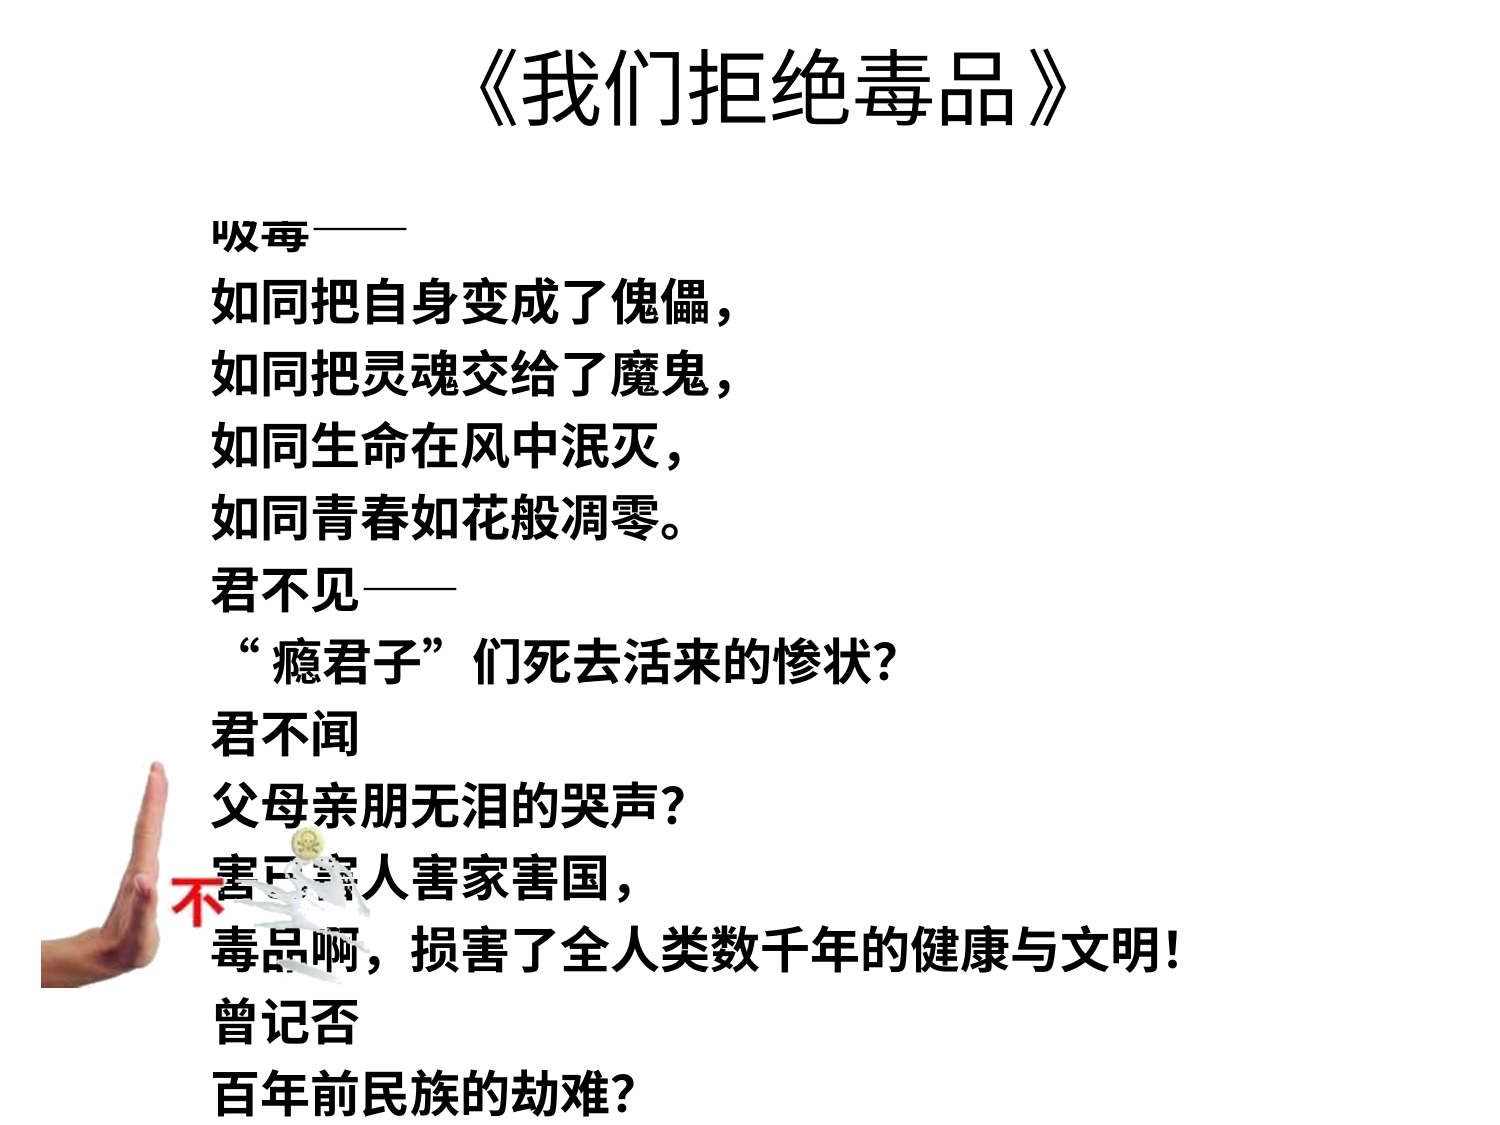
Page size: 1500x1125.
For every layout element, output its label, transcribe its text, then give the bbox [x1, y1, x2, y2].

text_box 《我们拒绝毒品 》 [171, 0, 1376, 220]
text_box 毒品—— 一把杀人不见血的刀， 一条紧勒咽喉的绳， 一潭污染生命的水， 一盏导向“死海”的灯。 吸毒—— 如同把自身变成了傀儡， 如同把灵魂交给了魔鬼， 如同生命在风中泯灭， 如同青春如花般凋零。 君不见—— “瘾君子”们死去活来的惨状？ 君不闻 父母亲朋无泪的哭声？ 害已害人害家害国， 毒品啊，损害了全人类数千年的健康与文明！ 曾记否 百年前民族的劫难？ 曾记否 “东亚病夫”这耻辱的名称？ 历史的教训，国家的重任， 应该铭刻于我们每个人的心中！ 青少年朋友们， 我们是祖国的希望， 我们是地球未来的主人， 面对疯狂的毒流， 让我们同声疾呼： 不！我们拒绝毒品！ [195, 220, 1300, 1125]
picture [41, 753, 370, 988]
